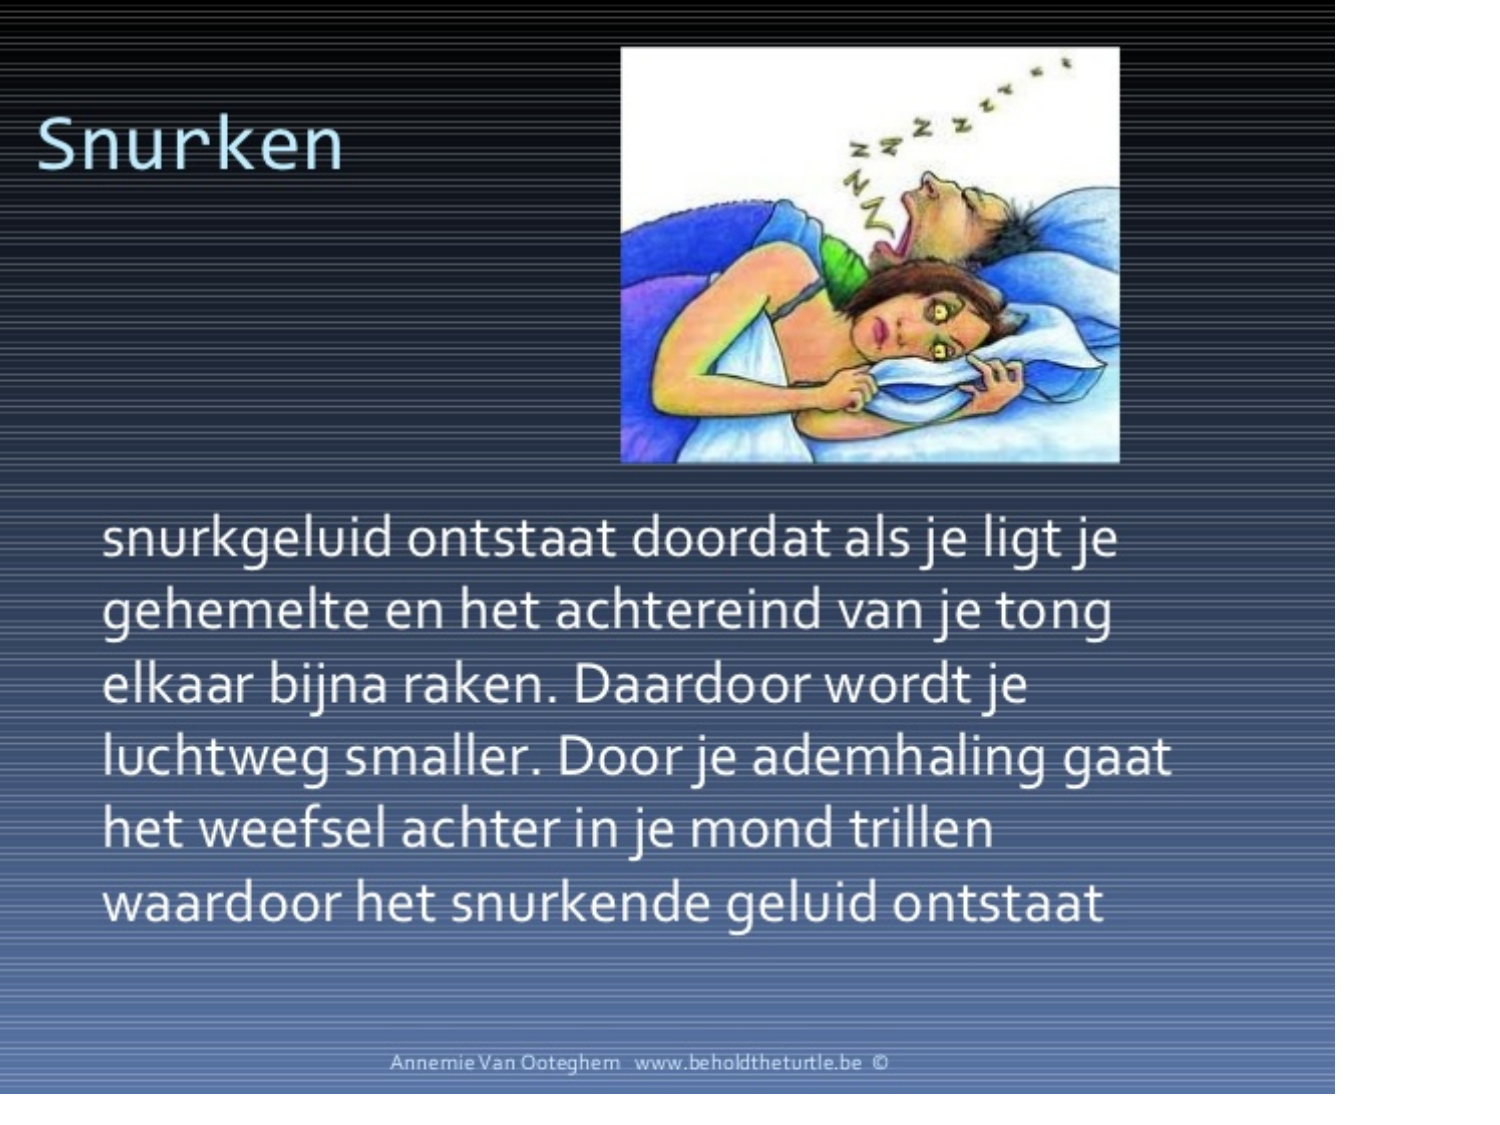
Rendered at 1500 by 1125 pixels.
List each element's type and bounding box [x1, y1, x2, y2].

picture [0, 0, 1335, 1095]
